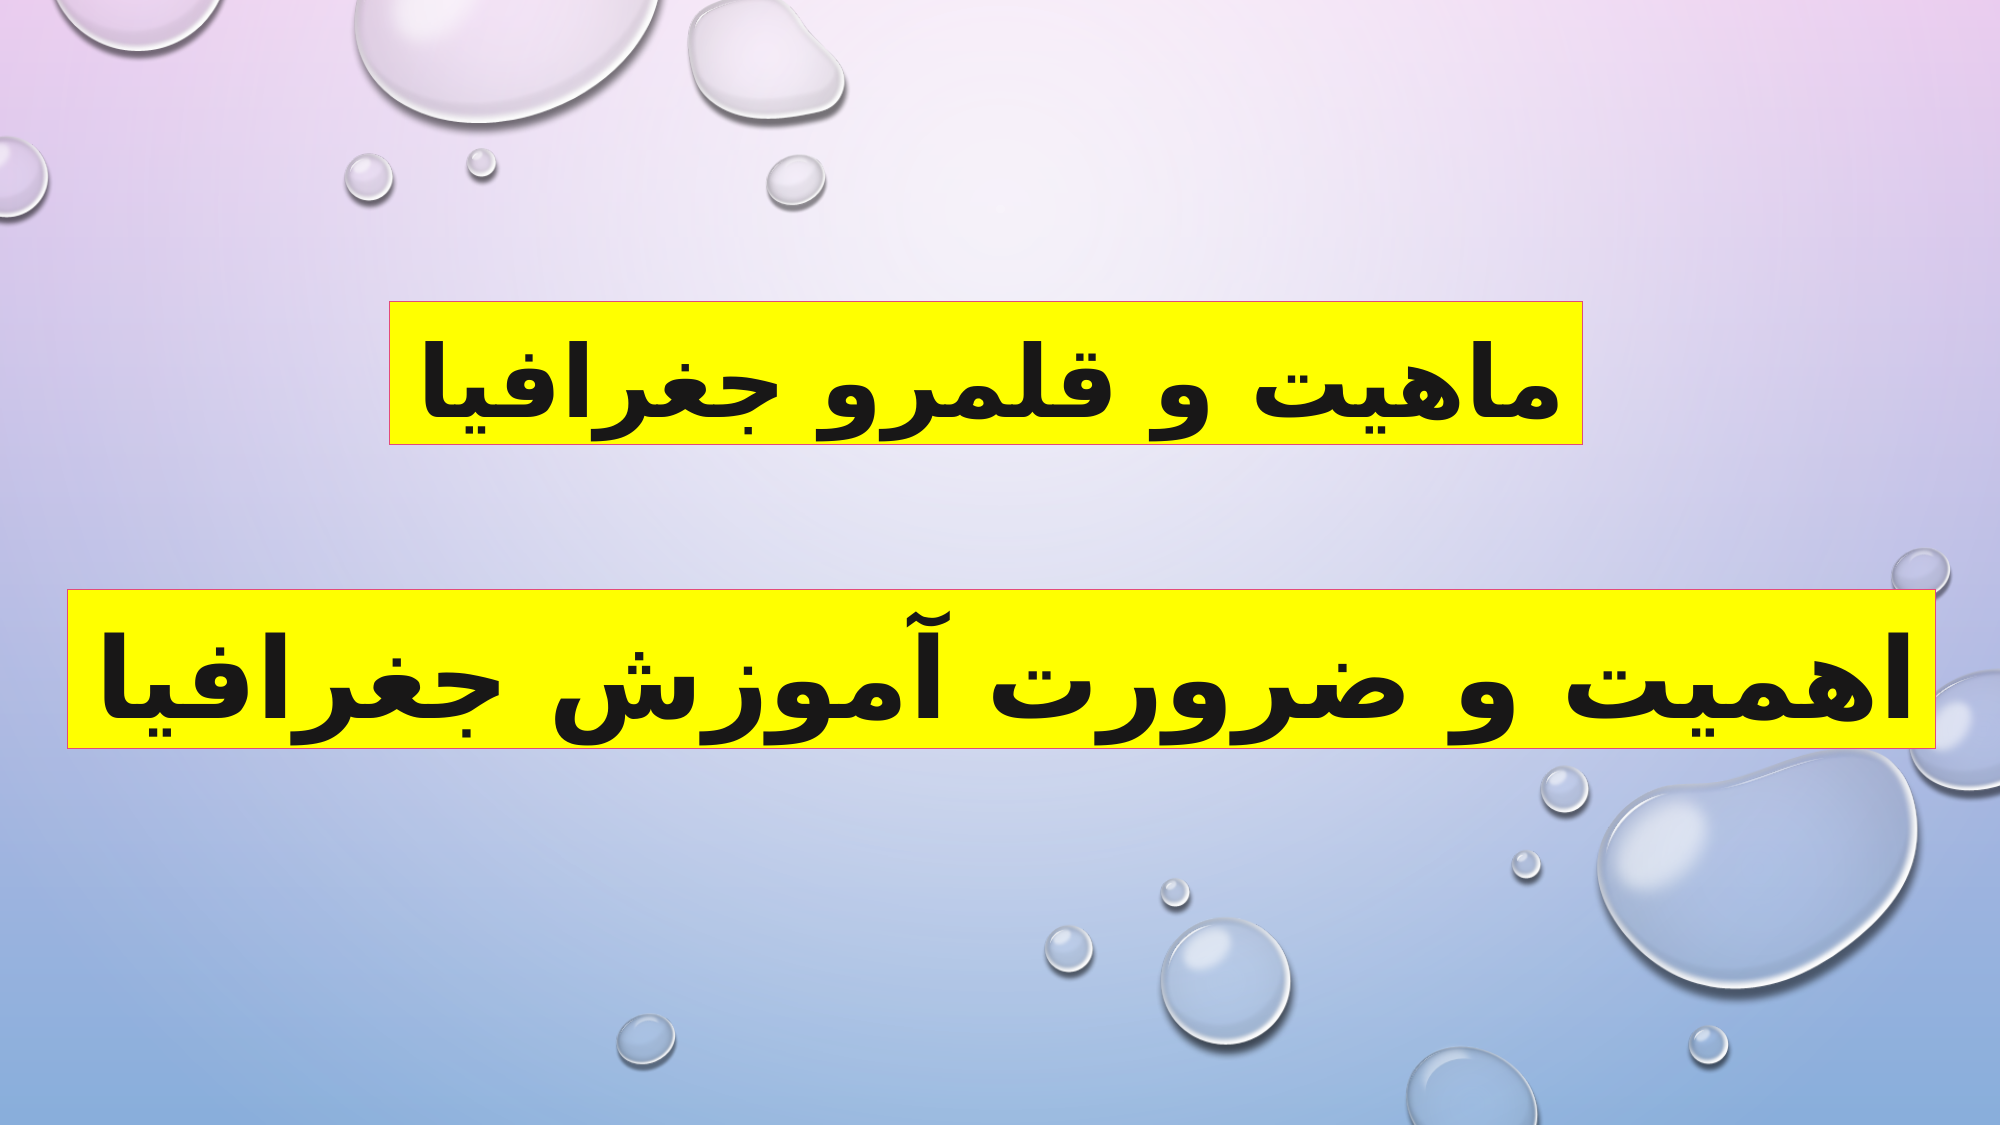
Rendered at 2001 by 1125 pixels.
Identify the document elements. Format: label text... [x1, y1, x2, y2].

text_box اهميت و ضرورت آموزش جغرافيا [67, 589, 1936, 749]
text_box ماهيت و قلمرو جغرافيا [389, 301, 1583, 445]
picture [0, 0, 2000, 1125]
